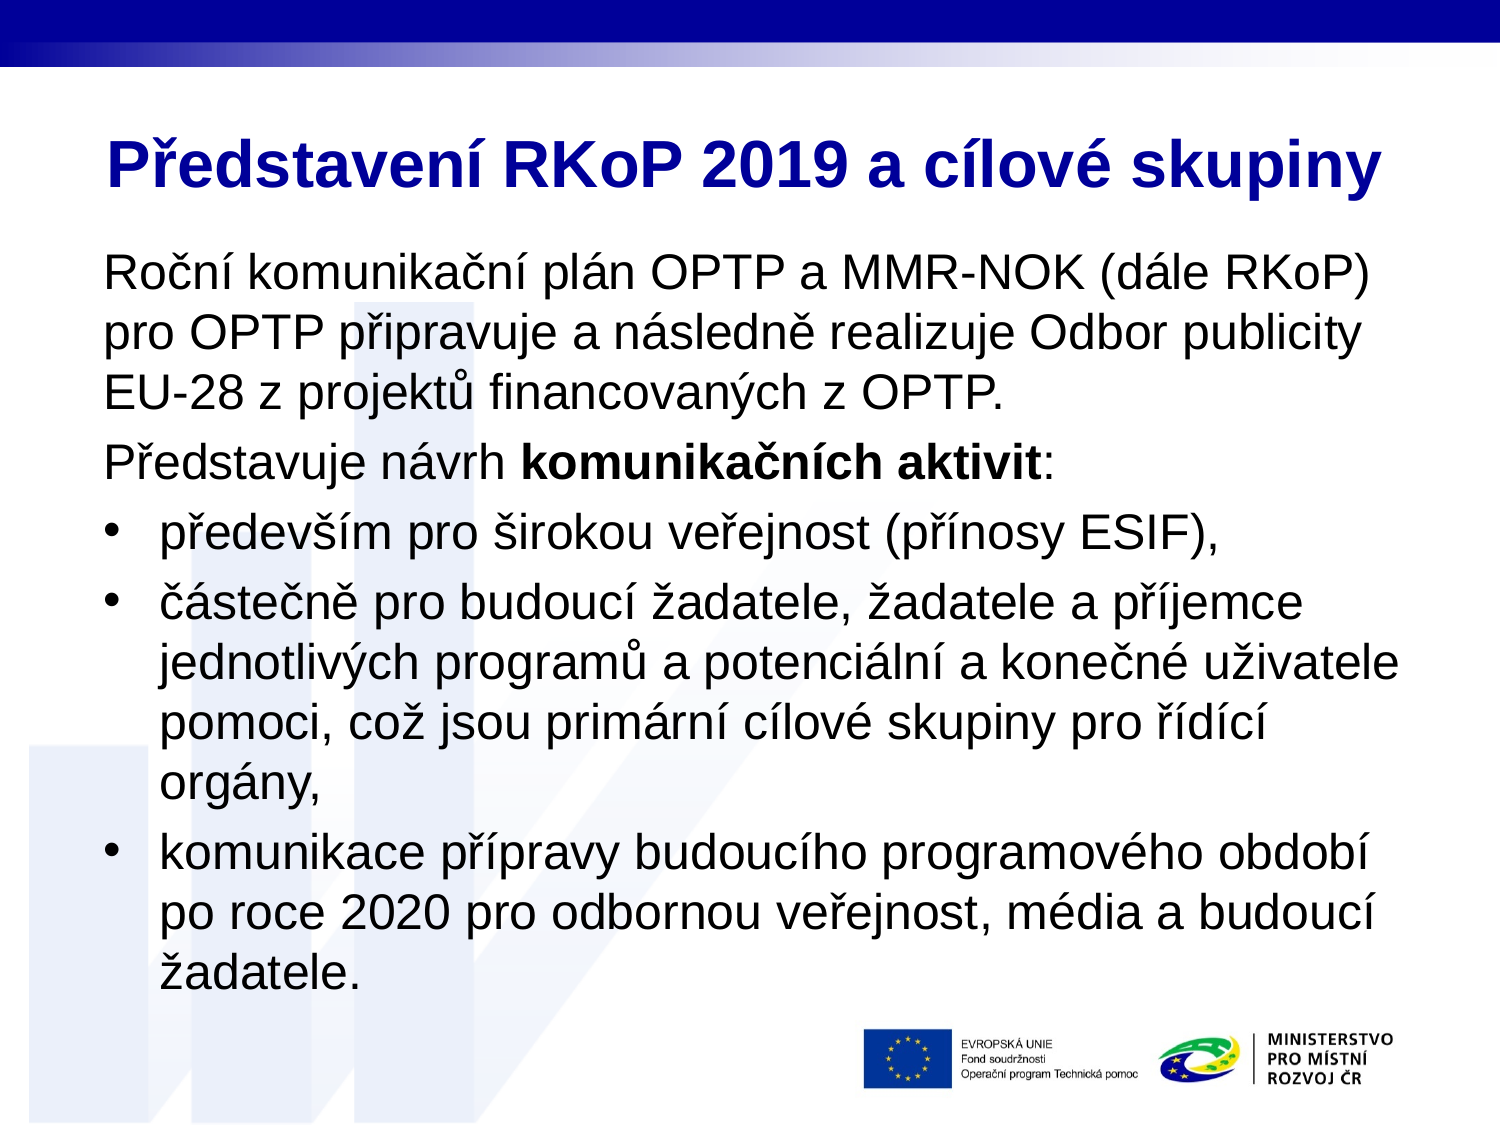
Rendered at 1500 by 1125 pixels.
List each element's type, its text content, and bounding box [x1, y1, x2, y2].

picture [29, 302, 1412, 1125]
title Představení RKoP 2019 a cílové skupiny [64, 113, 1425, 197]
list Roční komunikační plán OPTP a MMR-NOK (dále RKoP) pro OPTP připravuje a následně realizuje Odbor publicity EU-28 z projektů financovaných z OPTP. Představuje návrh komunikačních aktivit: především pro širokou veřejnost (přínosy ESIF), částečně pro budoucí žadatele, žadatele a příjemce jednotlivých programů a potenciální a konečné uživatele pomoci, což jsou primární cílové skupiny pro řídící orgány, komunikace přípravy budoucího programového období po roce 2020 pro odbornou veřejnost, média a budoucí žadatele. [88, 231, 1436, 1007]
